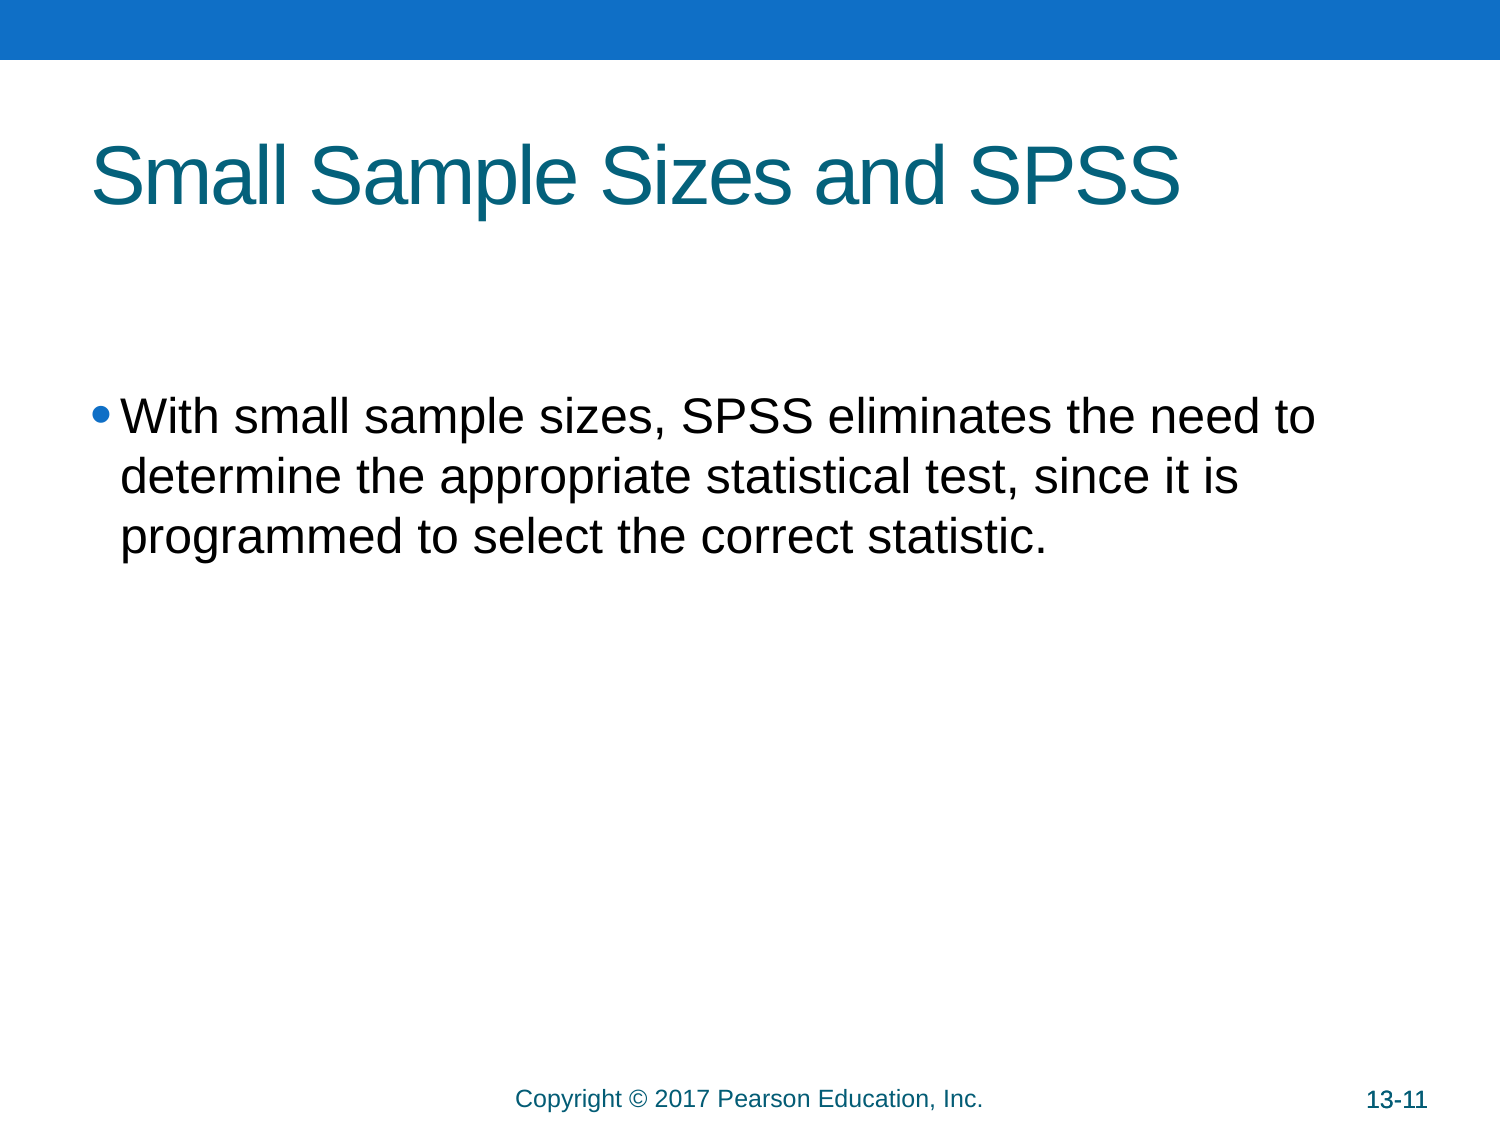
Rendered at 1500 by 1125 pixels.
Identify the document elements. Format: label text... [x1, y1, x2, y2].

title Small Sample Sizes and SPSS [75, 90, 1425, 253]
list With small sample sizes, SPSS eliminates the need to determine the appropriate statistical test, since it is programmed to select the correct statistic. [75, 376, 1425, 1125]
